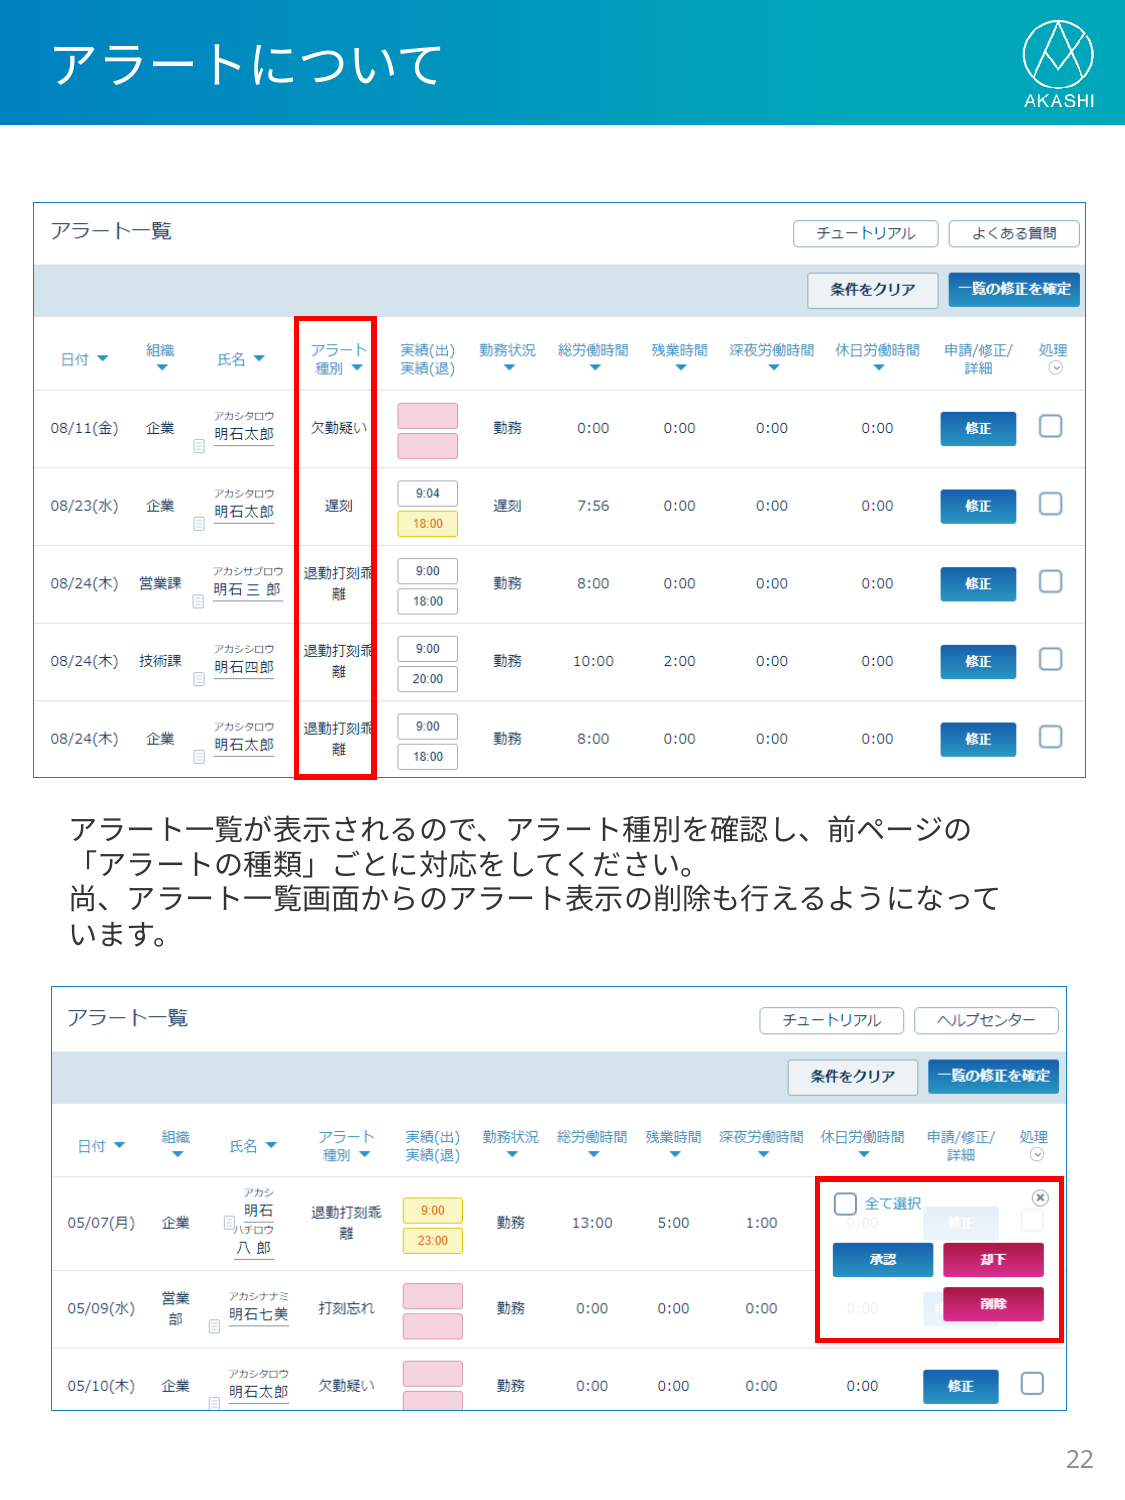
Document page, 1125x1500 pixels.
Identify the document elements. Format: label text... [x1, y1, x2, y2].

picture [1045, 9, 1103, 117]
picture [33, 202, 1086, 778]
text_box アラート一覧が表示されるので、アラート種別を確認し、前ページの「アラートの種類」ごとに対応をしてください。 尚、アラート一覧画面からのアラート表示の削除も行えるようになっています。 [53, 803, 1045, 959]
slide_number 21 [856, 1420, 1110, 1500]
picture [51, 986, 1067, 1411]
title アラートについて [33, 0, 1045, 123]
